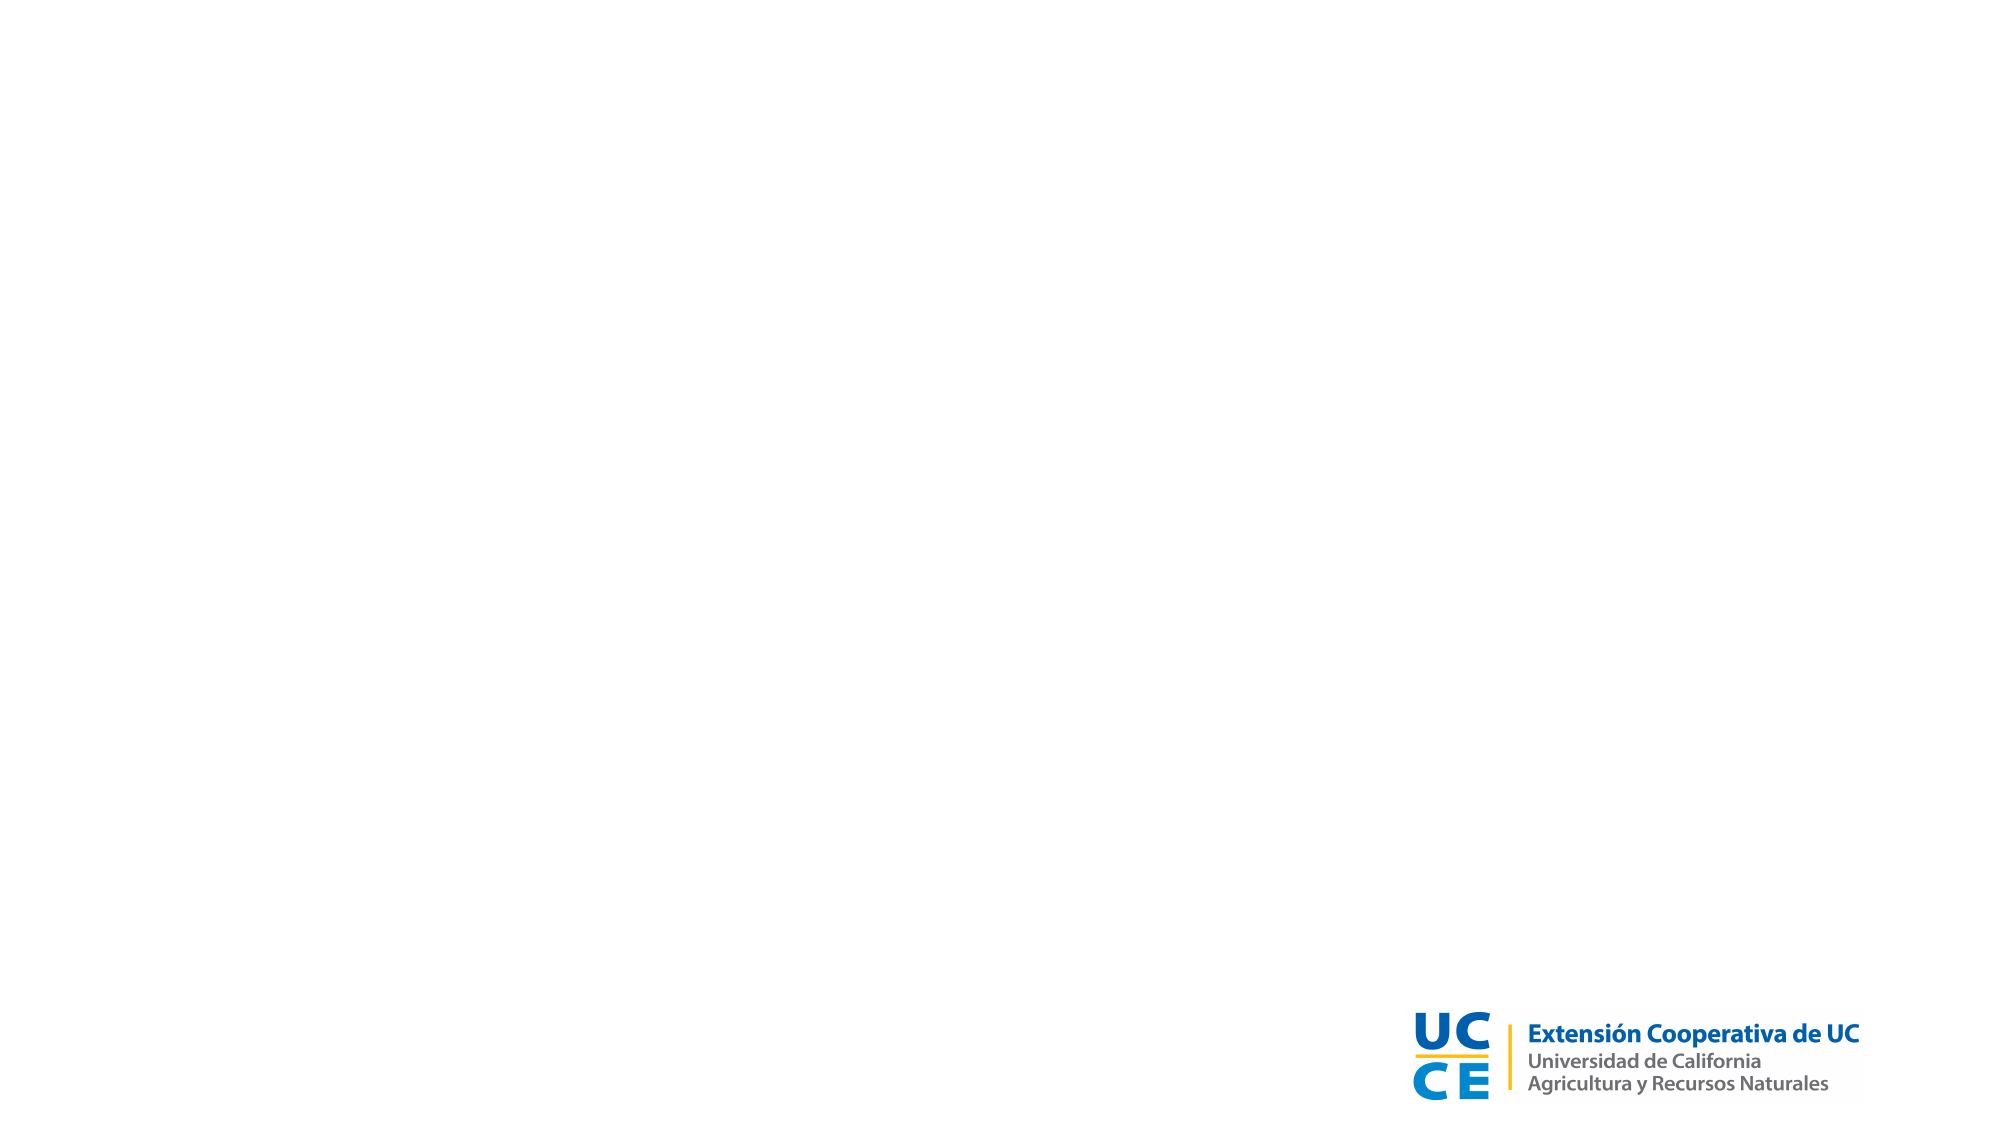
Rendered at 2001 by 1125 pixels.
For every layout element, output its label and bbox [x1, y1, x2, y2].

picture [1412, 1009, 1863, 1102]
